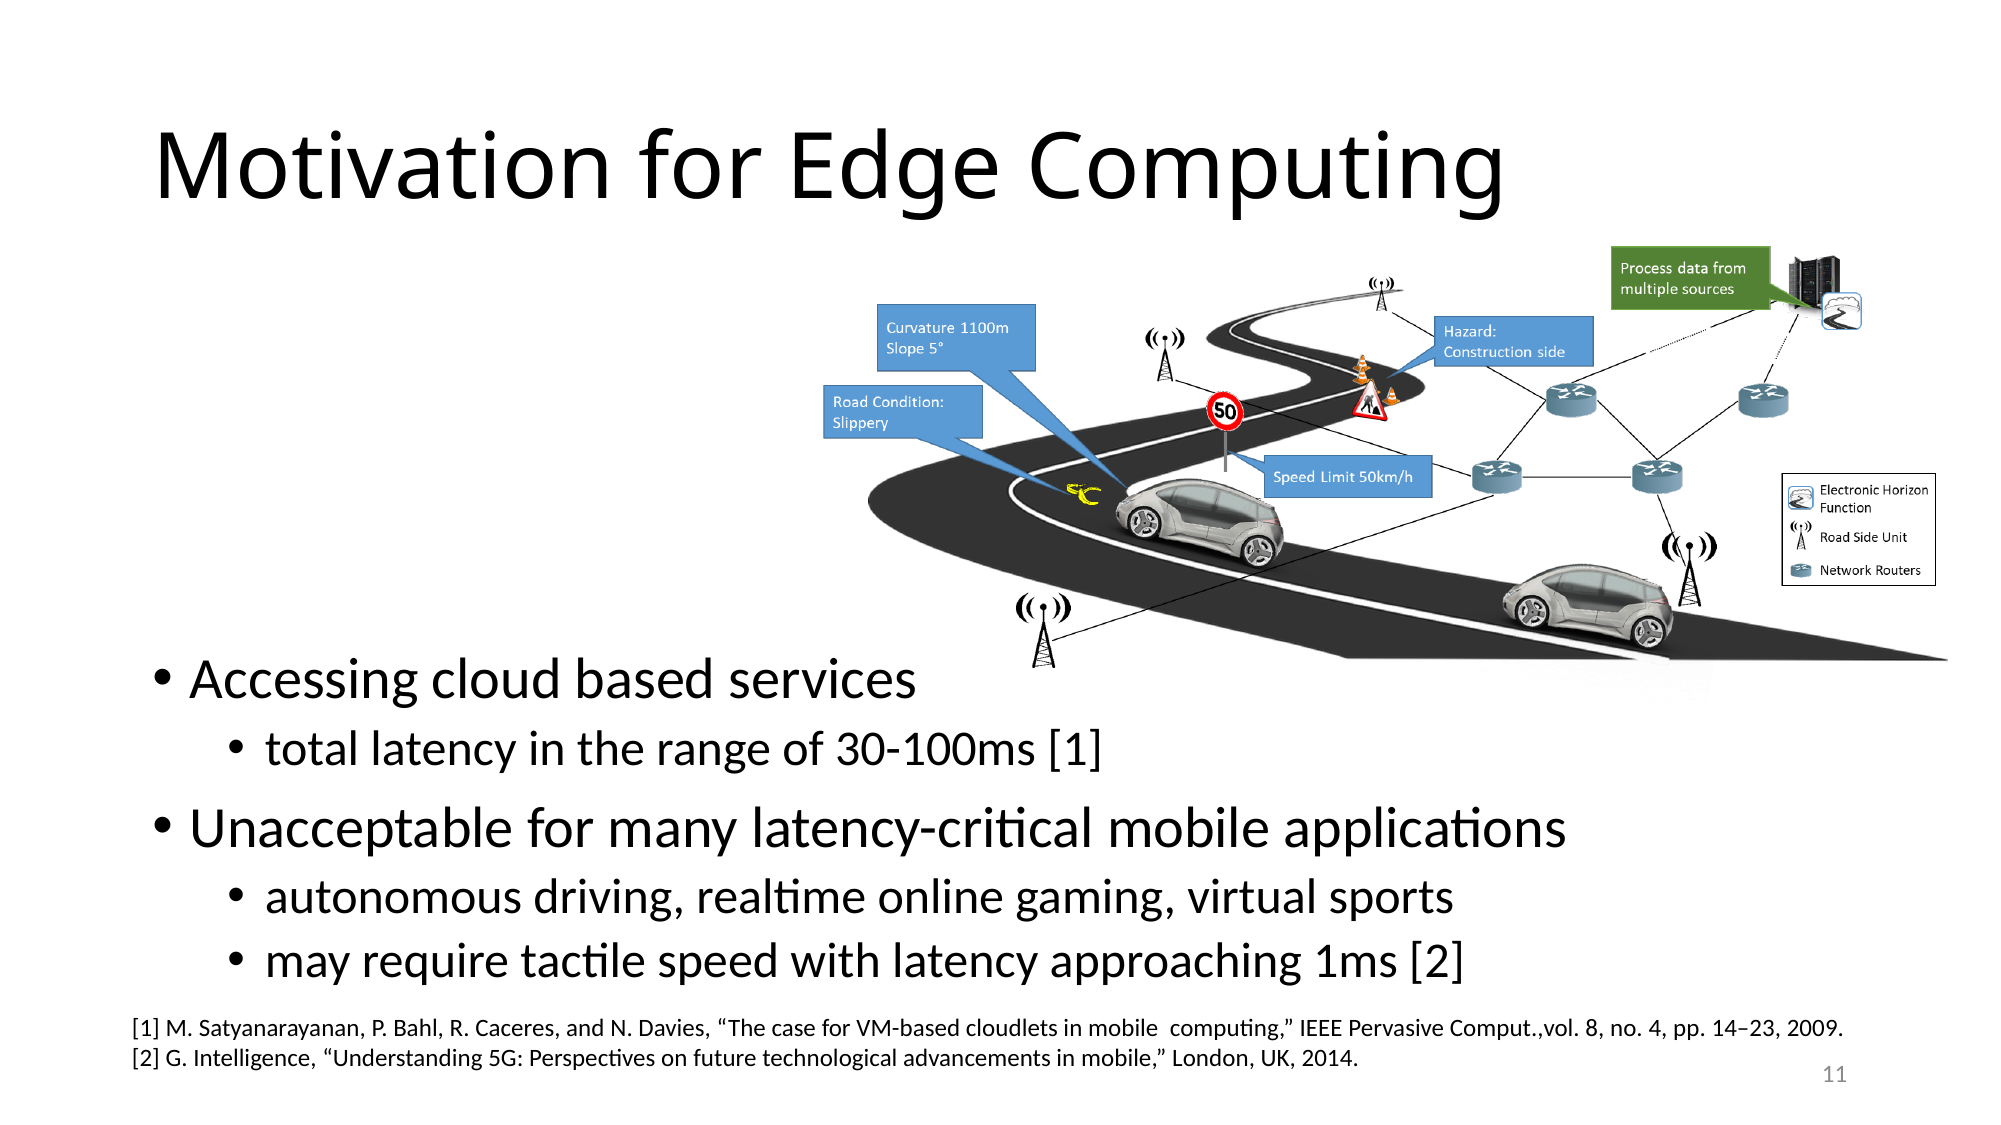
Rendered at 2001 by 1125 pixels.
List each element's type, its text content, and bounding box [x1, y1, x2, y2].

title Motivation for Edge Computing [137, 59, 1863, 278]
list Accessing cloud based services total latency in the range of 30-100ms [1] Unacceptable for many latency-critical mobile applications autonomous driving, realtime online gaming, virtual sports may require tactile speed with latency approaching 1ms [2] [137, 299, 1919, 1003]
text_box [1] M. Satyanarayanan, P. Bahl, R. Caceres, and N. Davies, “The case for VM-based cloudlets in mobile computing,” IEEE Pervasive Comput.,vol. 8, no. 4, pp. 14–23, 2009. [2] G. Intelligence, “Understanding 5G: Perspectives on future technological advancements in mobile,” London, UK, 2014. [117, 1003, 1919, 1124]
slide_number 11 [1412, 1042, 1863, 1103]
picture [822, 207, 1948, 748]
